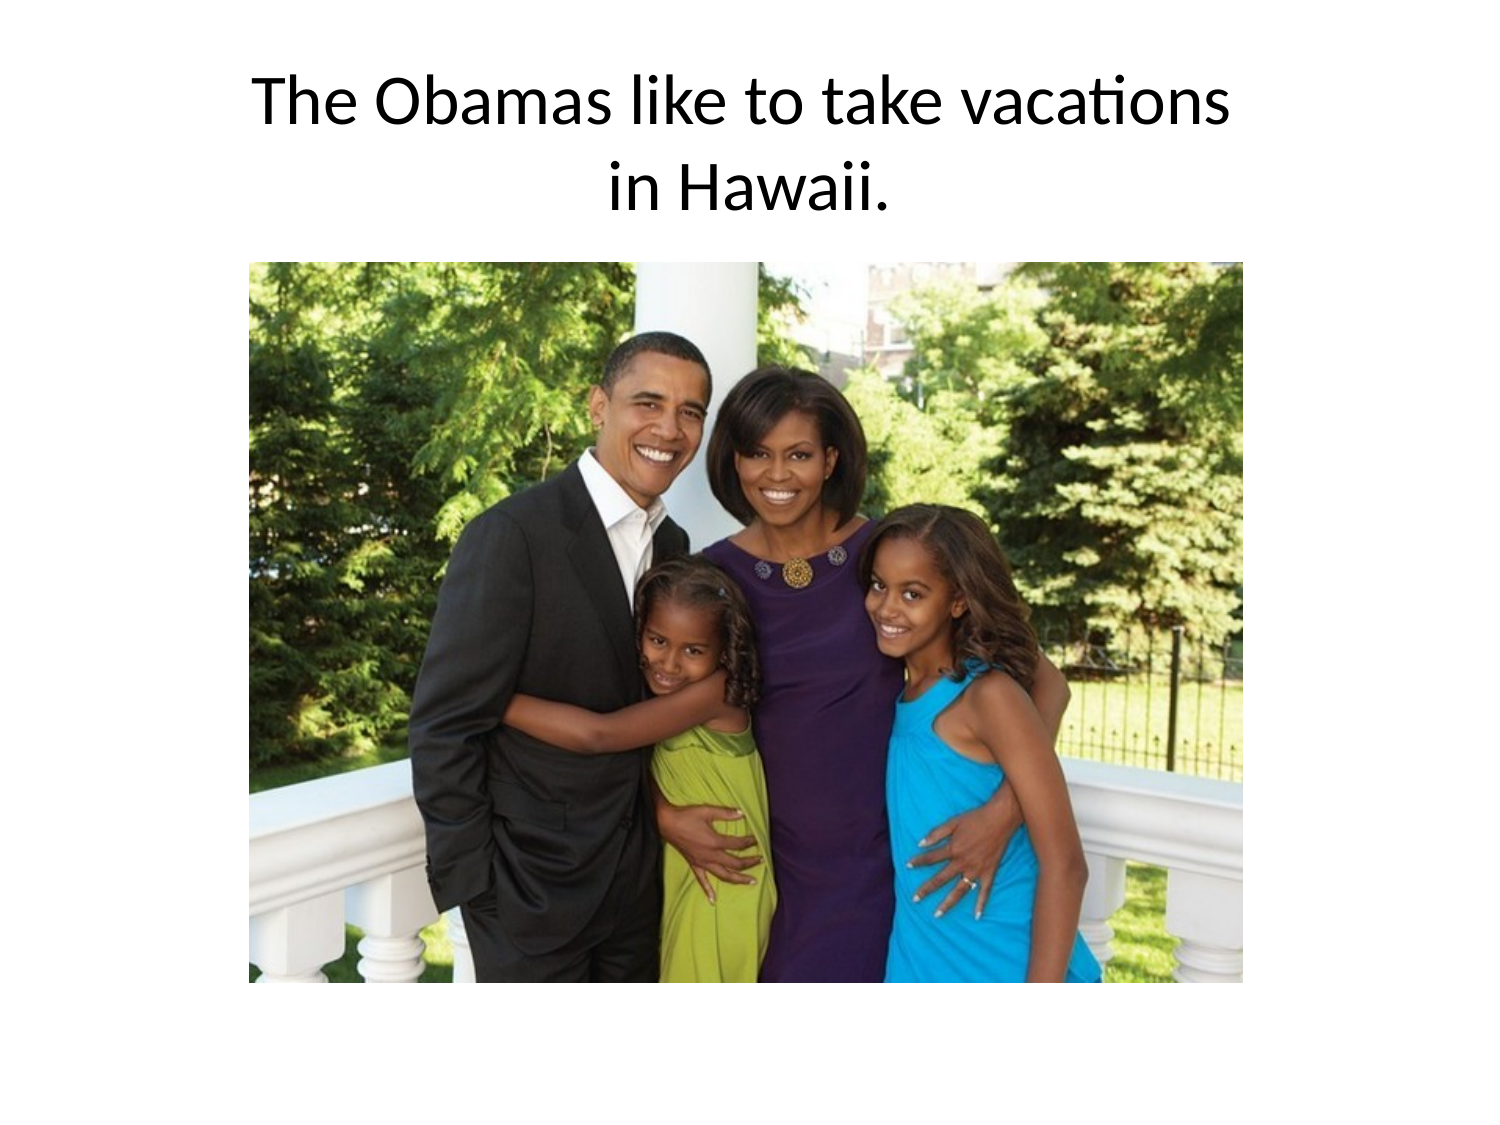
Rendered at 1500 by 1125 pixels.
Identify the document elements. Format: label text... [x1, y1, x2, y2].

picture [249, 262, 1243, 984]
title The Obamas like to take vacations in Hawaii. [75, 45, 1425, 233]
